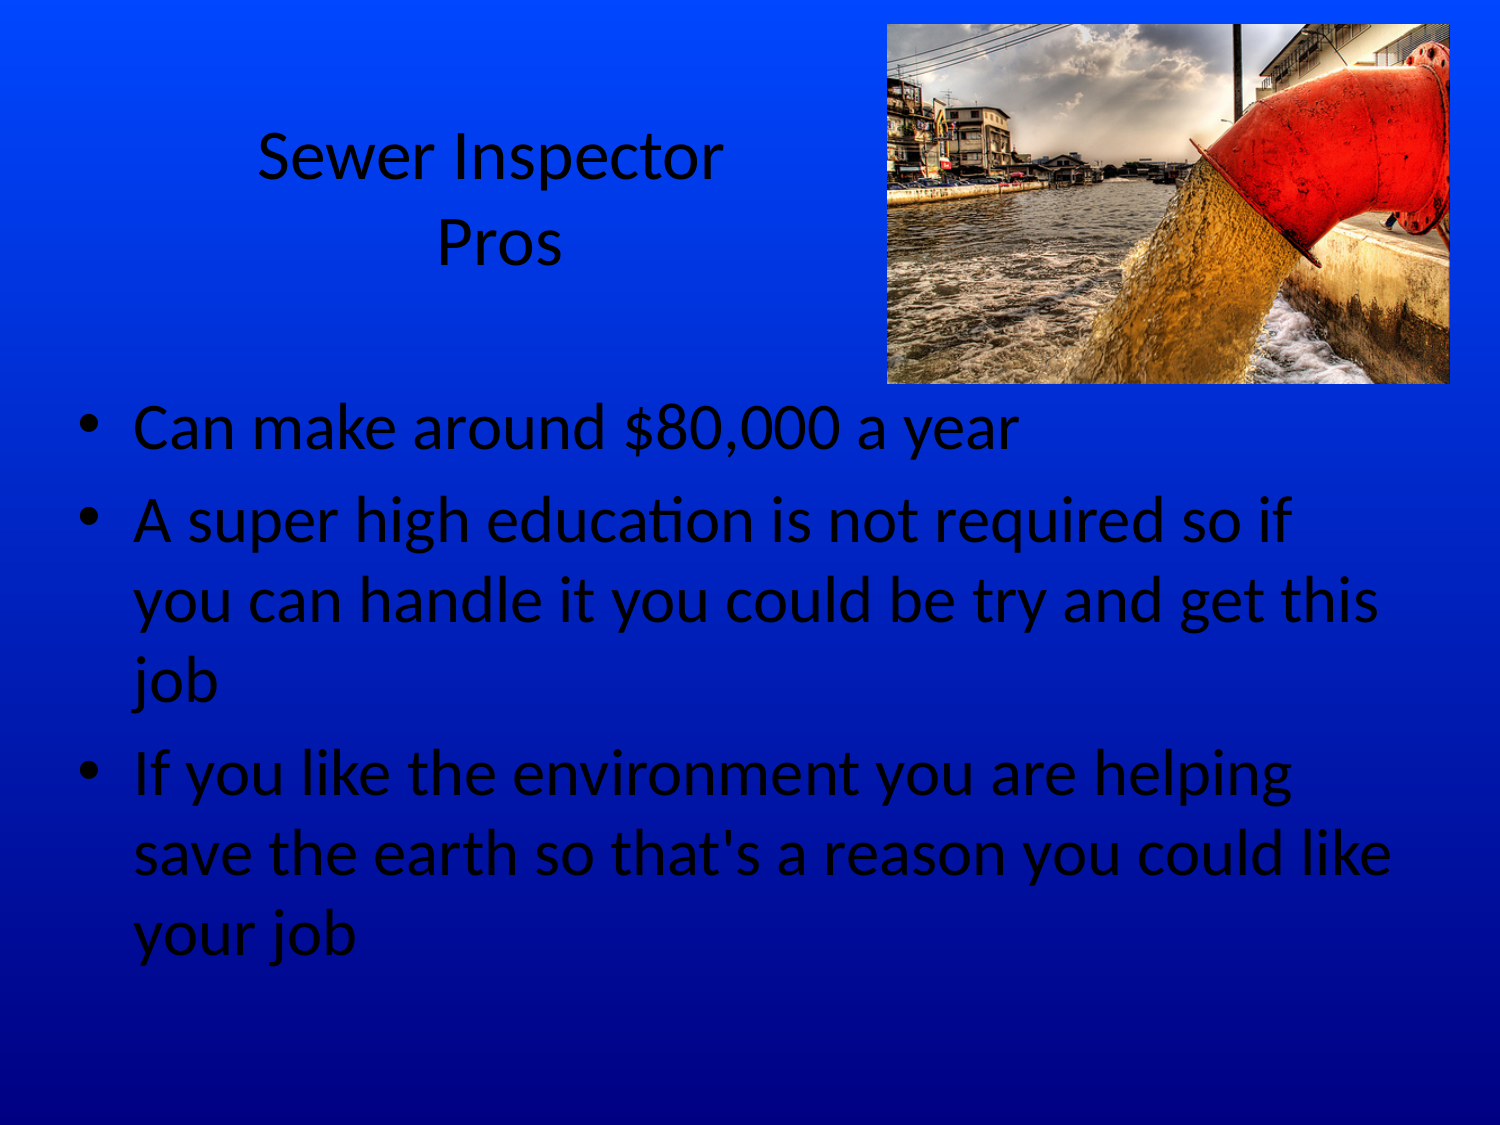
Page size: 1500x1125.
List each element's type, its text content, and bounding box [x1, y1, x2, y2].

picture [887, 24, 1451, 385]
list Can make around $80,000 a year A super high education is not required so if you can handle it you could be try and get this job If you like the environment you are helping save the earth so that's a reason you could like your job [62, 375, 1413, 1075]
title Sewer Inspector Pros [0, 99, 882, 288]
